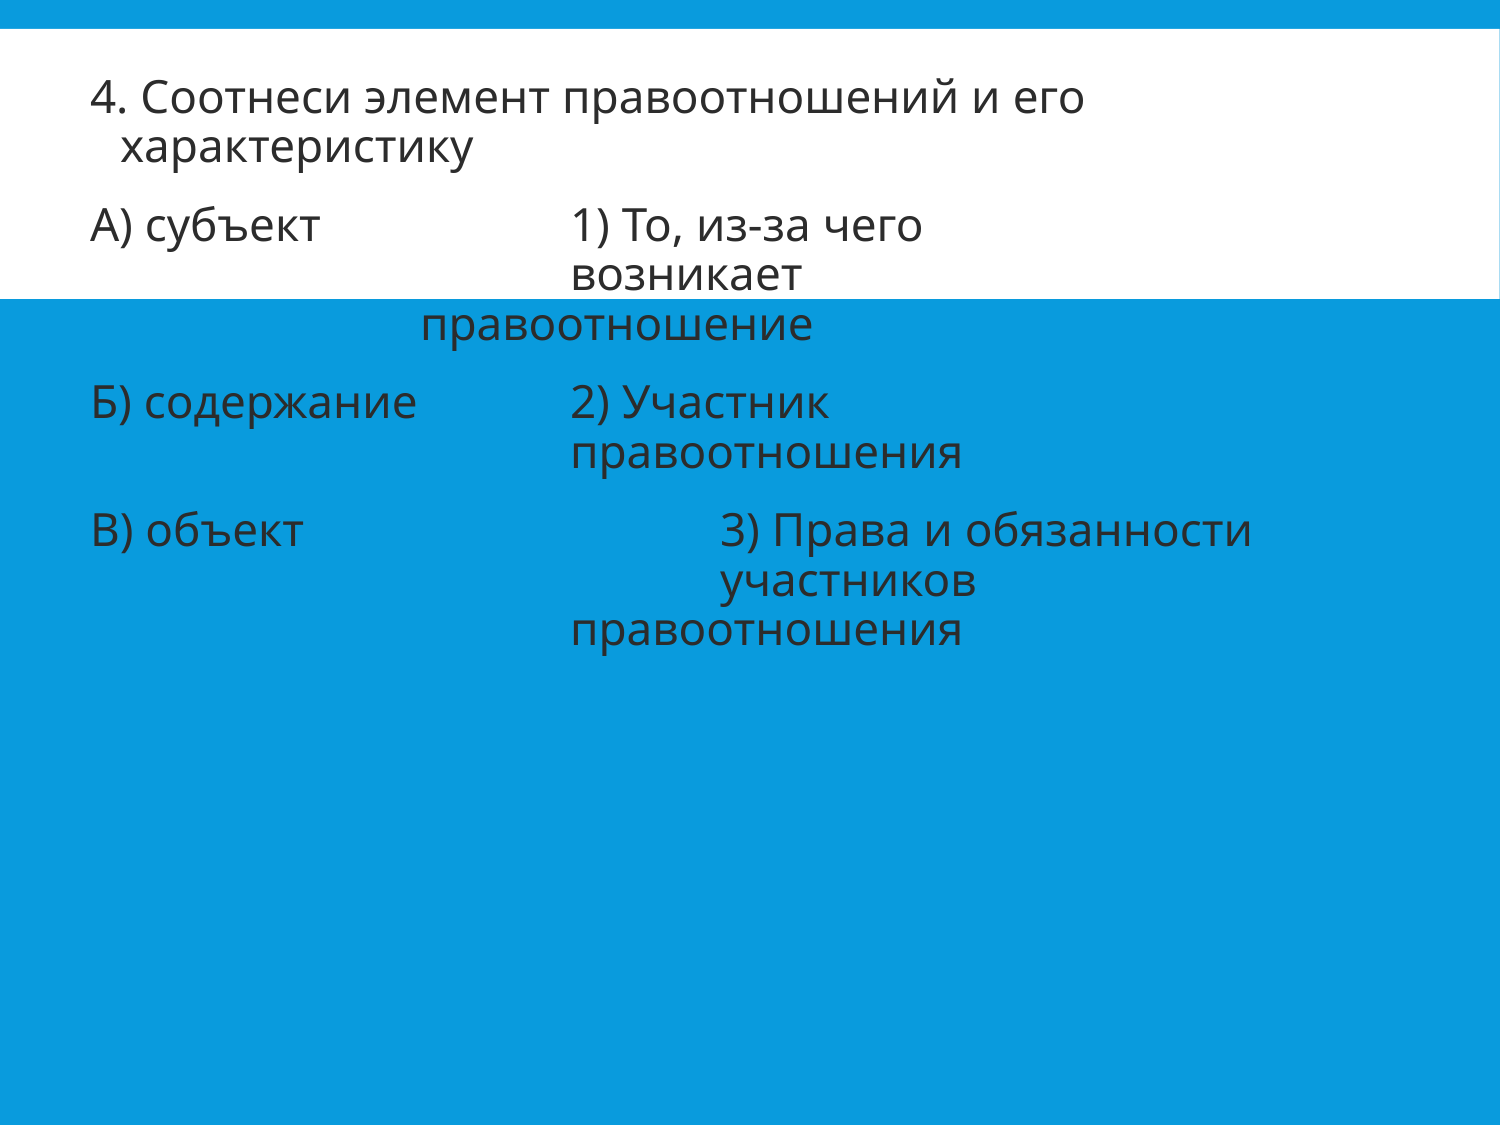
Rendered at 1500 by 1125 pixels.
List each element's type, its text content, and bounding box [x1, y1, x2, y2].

list 4. Соотнеси элемент правоотношений и его характеристику А) субъект 1) То, из-за чего возникает правоотношение Б) содержание 2) Участник правоотношения В) объект 3) Права и обязанности участников правоотношения [75, 66, 1412, 1005]
